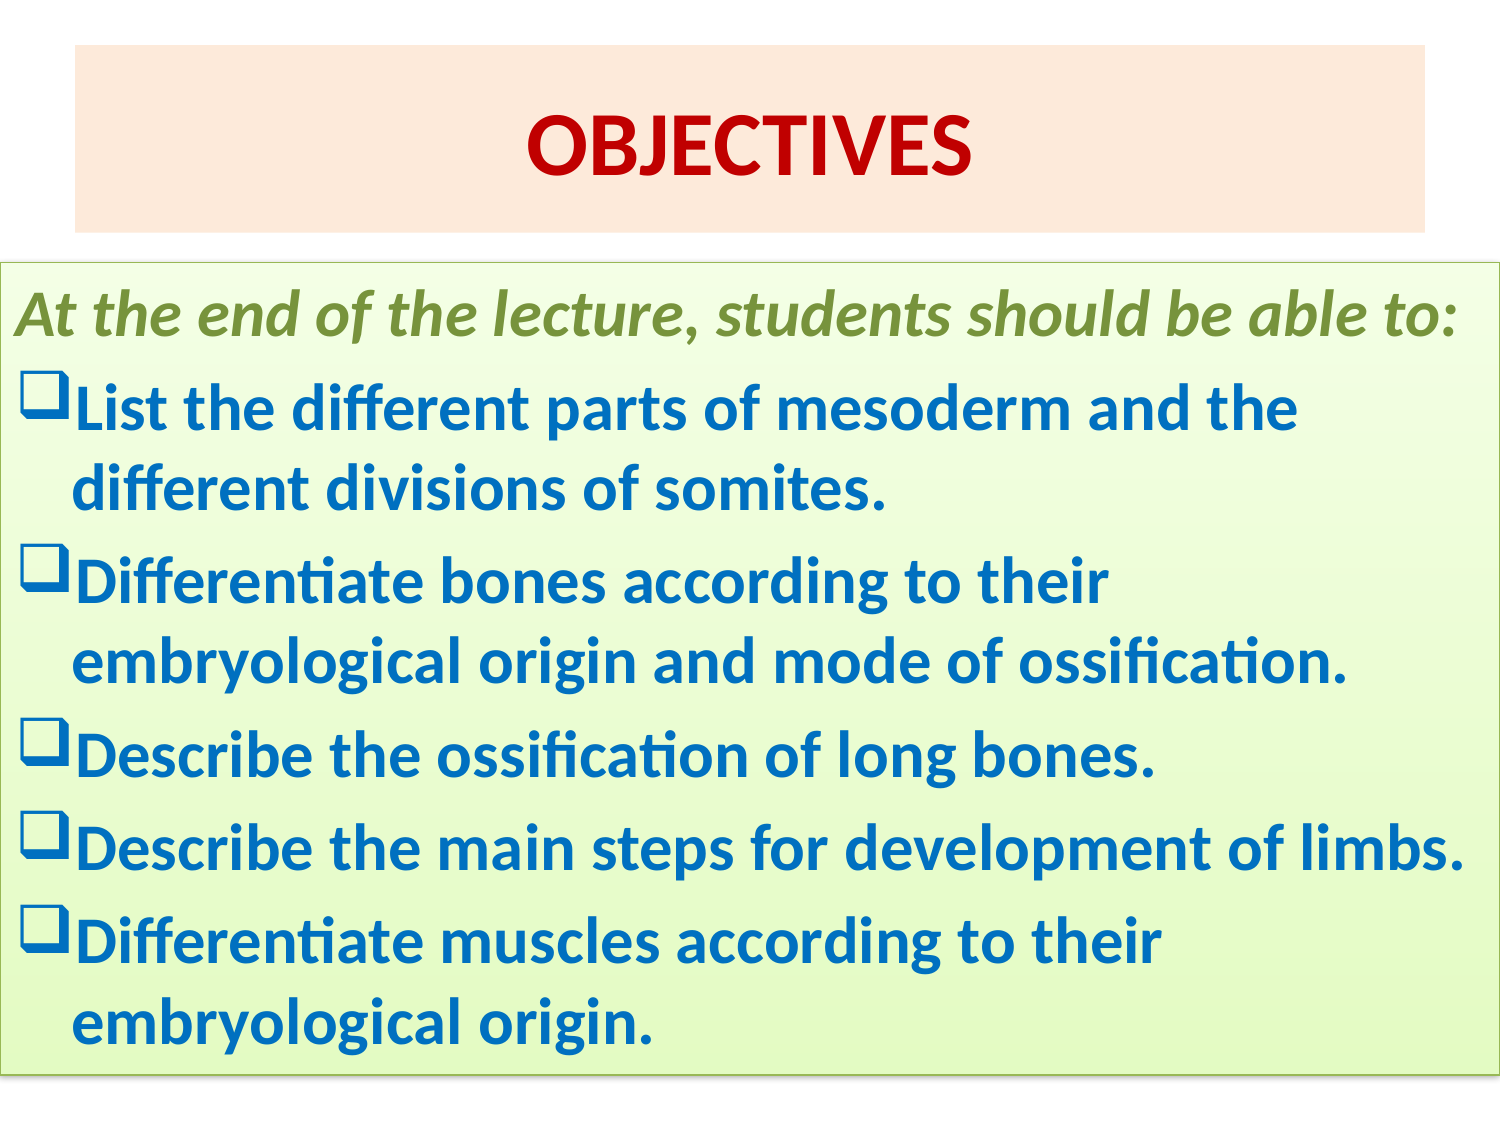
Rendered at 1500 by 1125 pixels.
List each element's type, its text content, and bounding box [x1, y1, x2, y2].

title OBJECTIVES [75, 45, 1425, 233]
list At the end of the lecture, students should be able to: List the different parts of mesoderm and the different divisions of somites. Differentiate bones according to their embryological origin and mode of ossification. Describe the ossification of long bones. Describe the main steps for development of limbs. Differentiate muscles according to their embryological origin. [0, 262, 1500, 1076]
